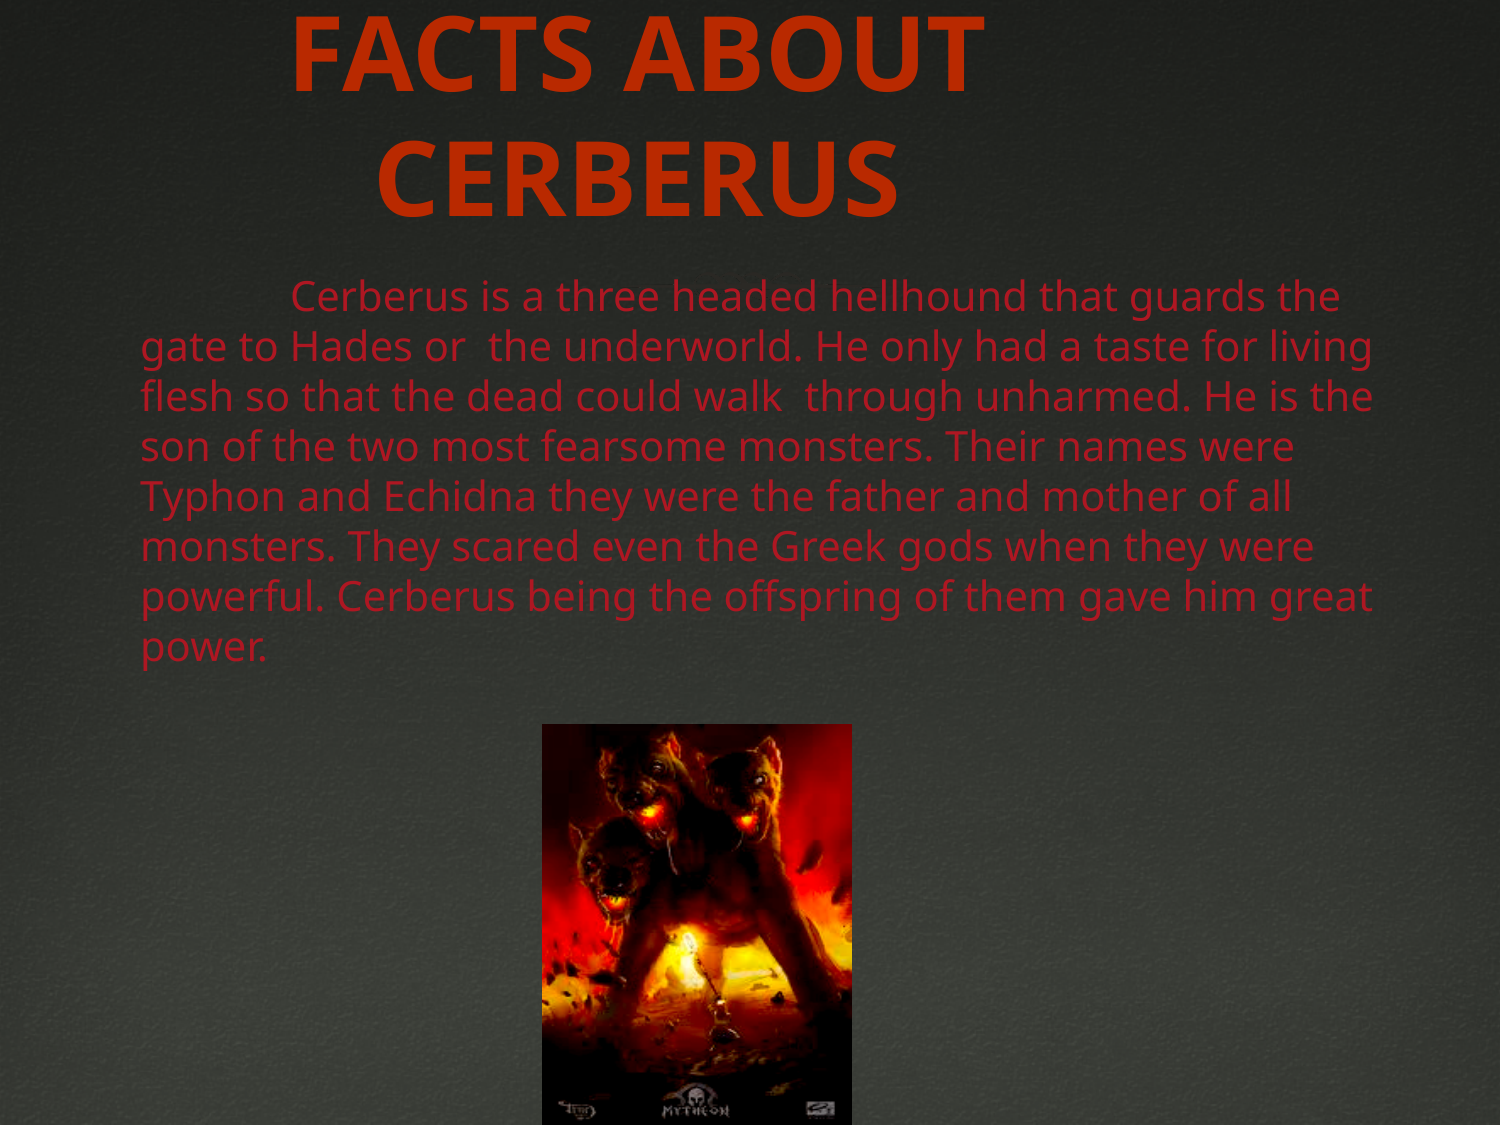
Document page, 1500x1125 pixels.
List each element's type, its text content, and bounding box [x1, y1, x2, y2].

picture [541, 724, 852, 1125]
title Facts about Cerberus [0, 0, 1275, 225]
list Cerberus is a three headed hellhound that guards the gate to Hades or the underworld. He only had a taste for living flesh so that the dead could walk through unharmed. He is the son of the two most fearsome monsters. Their names were Typhon and Echidna they were the father and mother of all monsters. They scared even the Greek gods when they were powerful. Cerberus being the offspring of them gave him great power. [50, 262, 1406, 816]
